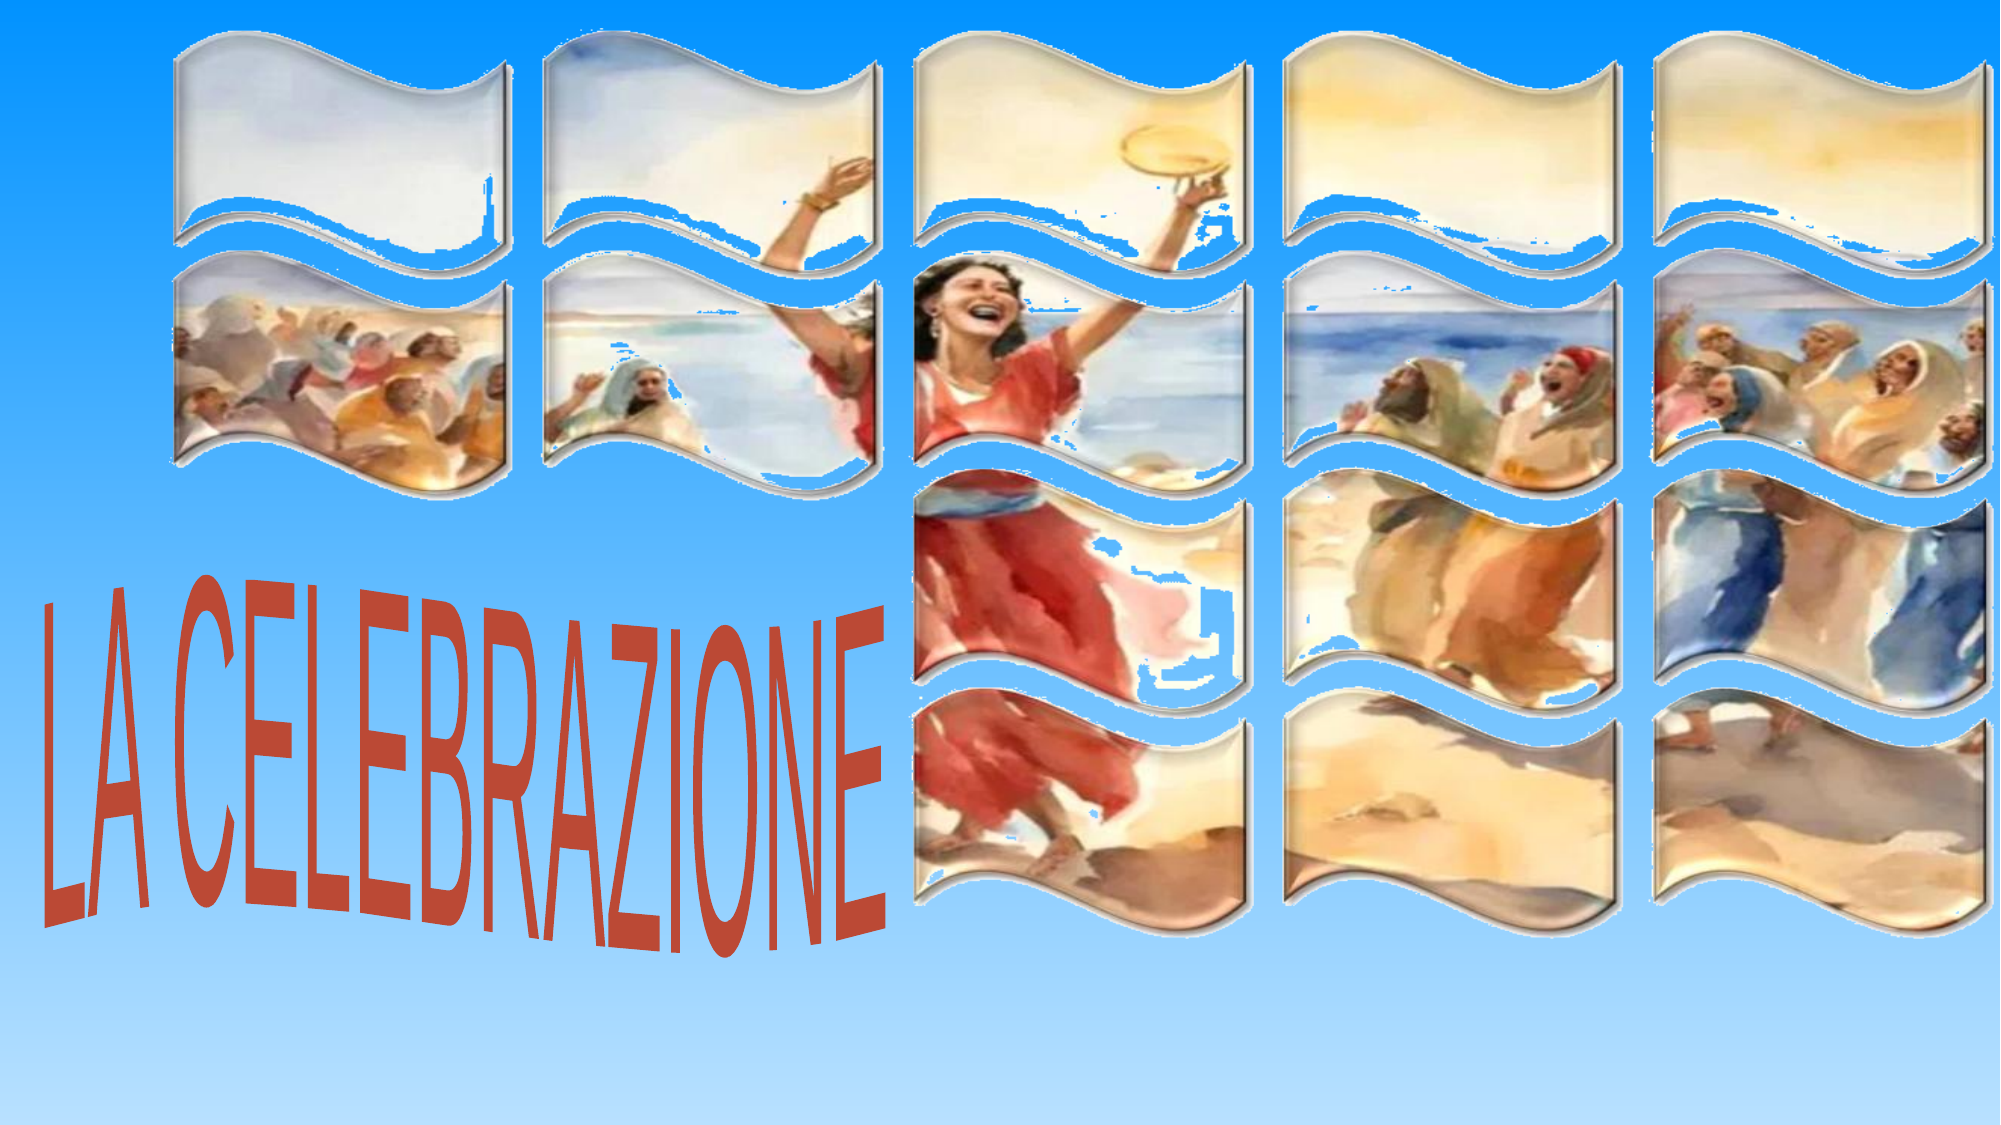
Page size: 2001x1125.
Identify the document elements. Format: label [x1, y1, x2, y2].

picture [169, 26, 2000, 944]
